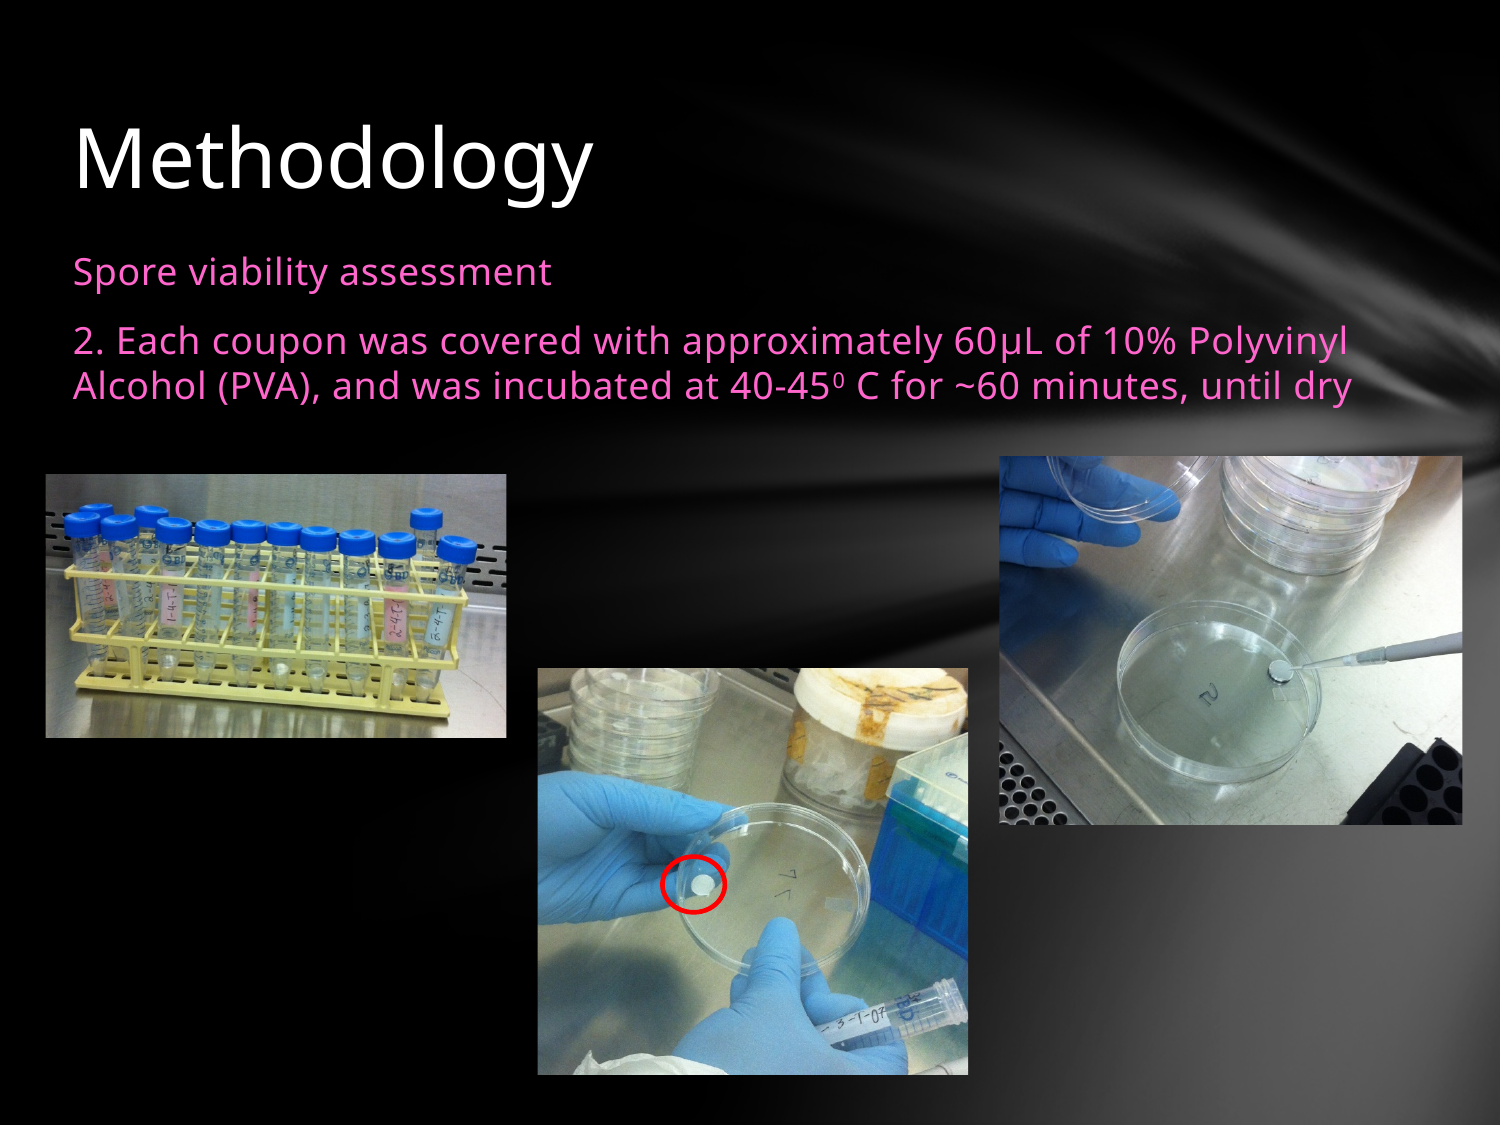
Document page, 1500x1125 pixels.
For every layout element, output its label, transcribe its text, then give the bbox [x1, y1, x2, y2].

picture [998, 456, 1463, 826]
picture [45, 474, 507, 738]
list Spore viability assessment 2. Each coupon was covered with approximately 60μL of 10% Polyvinyl Alcohol (PVA), and was incubated at 40-450 C for ~60 minutes, until dry [57, 239, 1413, 1025]
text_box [537, 668, 969, 1076]
title Methodology [57, 37, 1318, 213]
